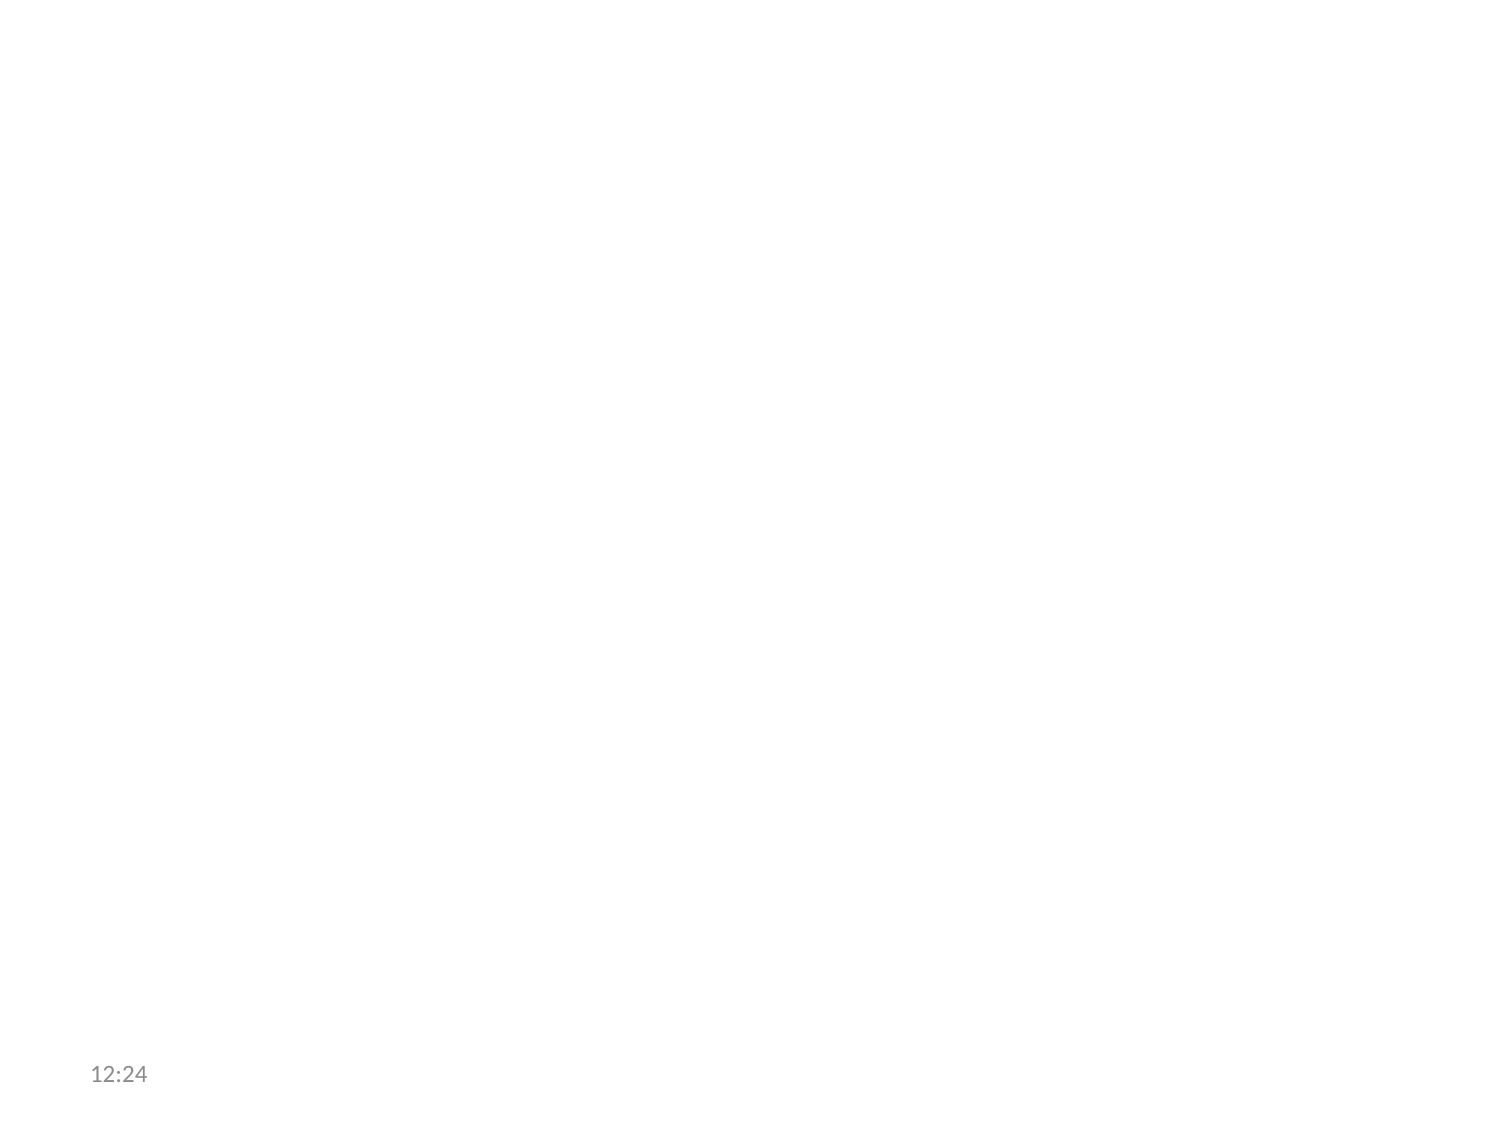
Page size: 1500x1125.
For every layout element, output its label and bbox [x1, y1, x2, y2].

slide_number [75, 1042, 425, 1103]
